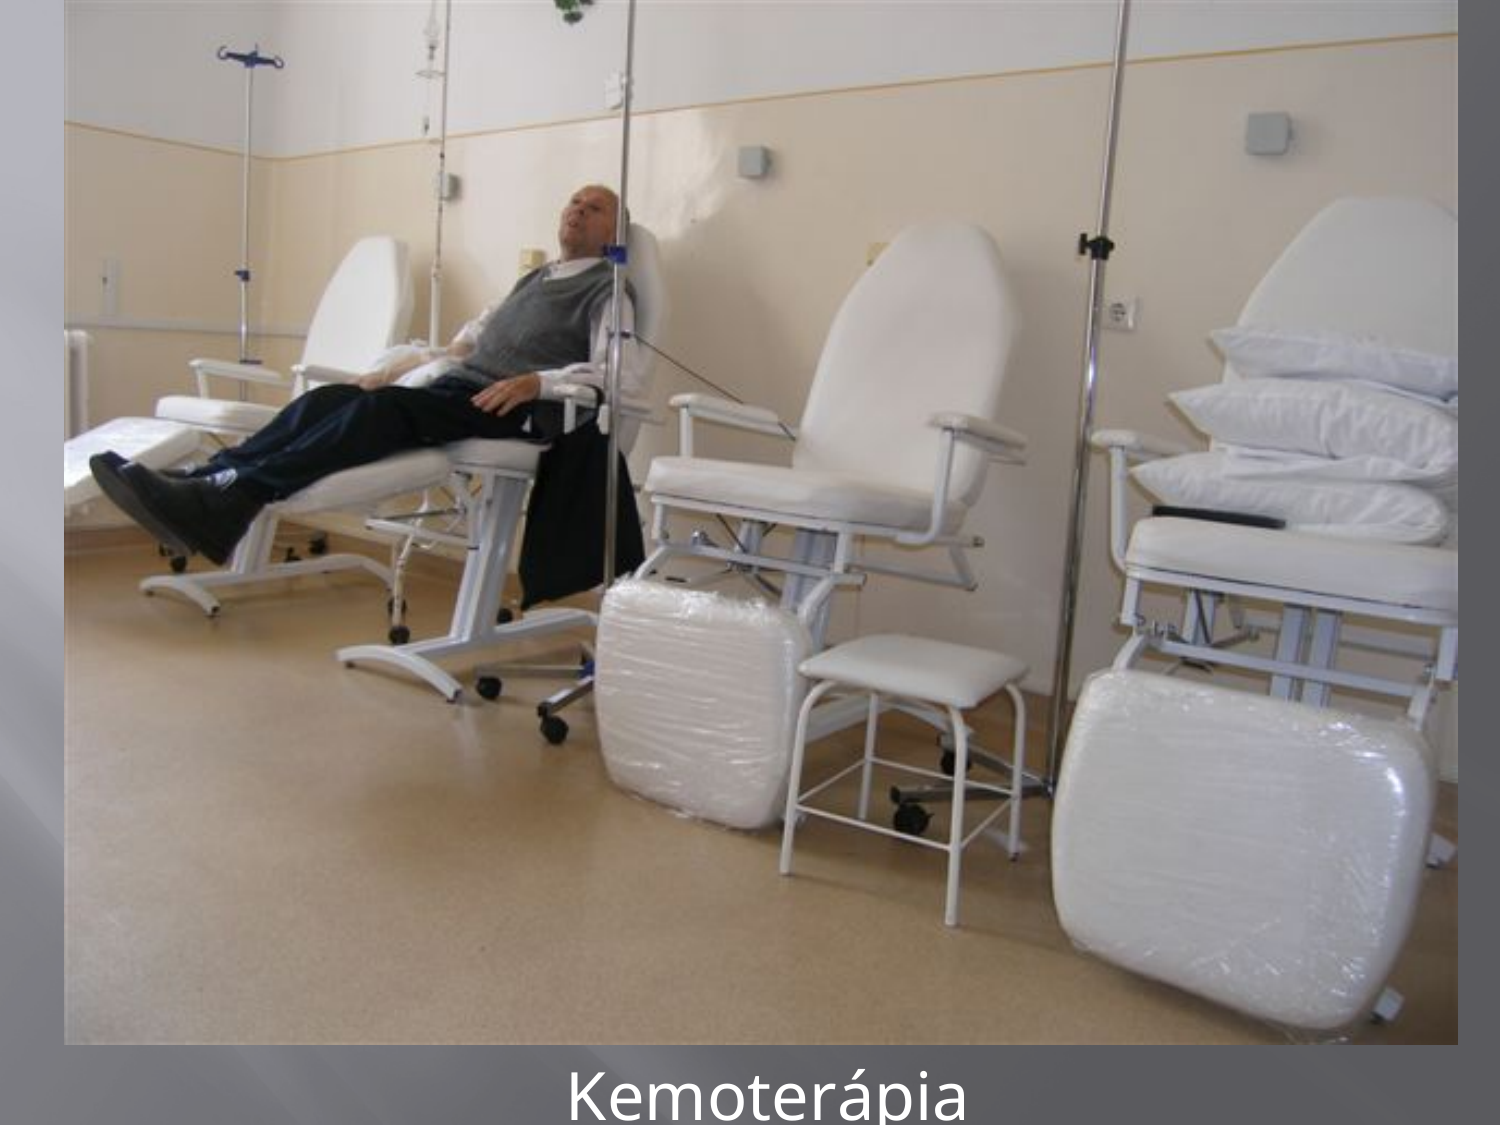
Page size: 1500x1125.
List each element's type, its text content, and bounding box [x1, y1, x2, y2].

list Kemoterápia [88, 1080, 1425, 1125]
picture [64, 0, 1458, 1045]
